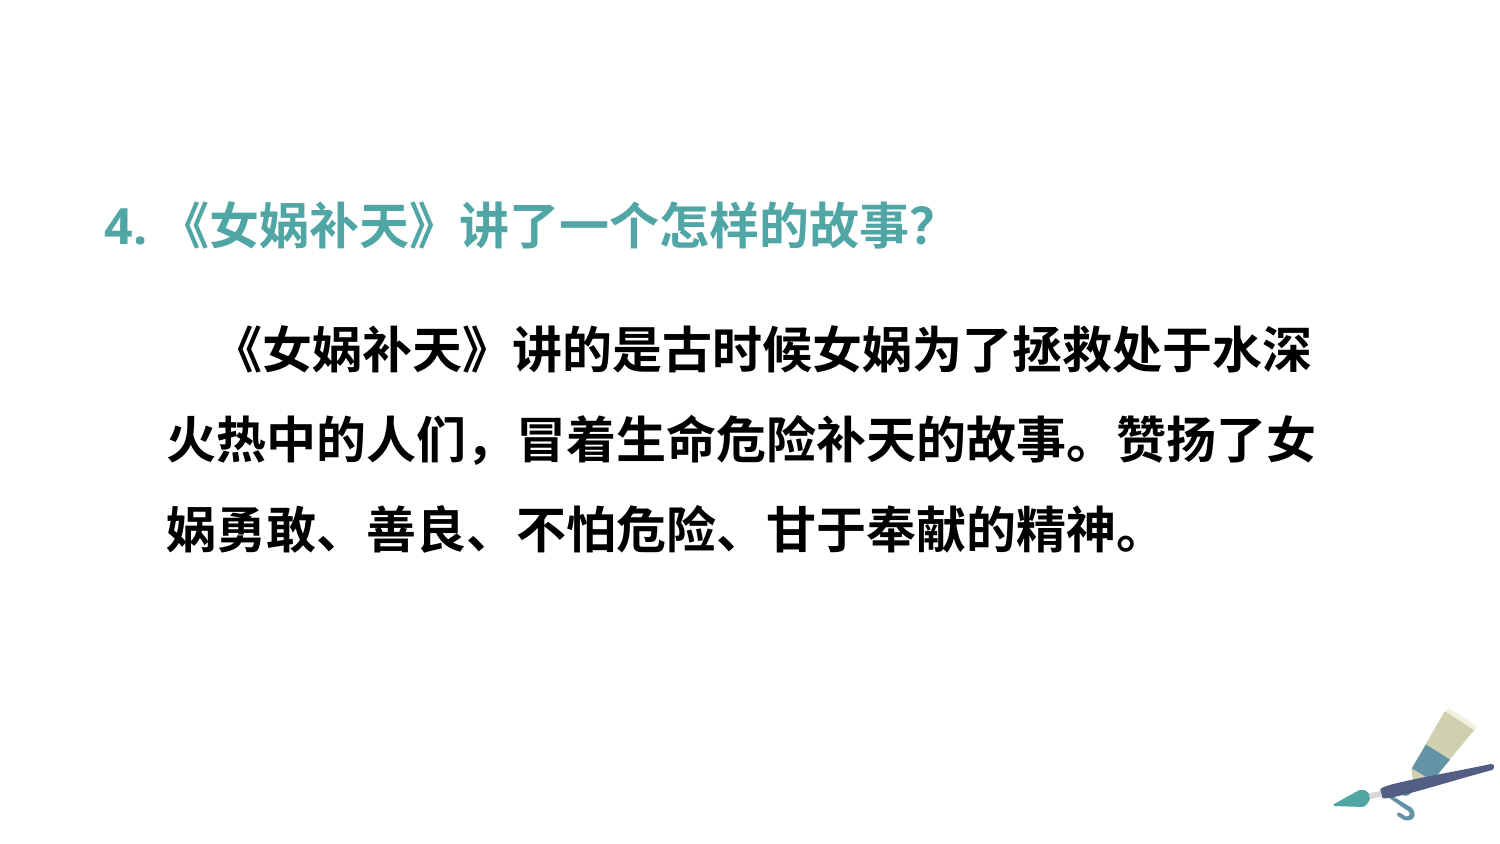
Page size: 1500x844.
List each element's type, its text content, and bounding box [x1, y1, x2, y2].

text_box 《女娲补天》讲的是古时候女娲为了拯救处于水深火热中的人们，冒着生命危险补天的故事。赞扬了女娲勇敢、善良、不怕危险、甘于奉献的精神。 [152, 281, 1370, 567]
text_box 4.《女娲补天》讲了一个怎样的故事？ [89, 156, 1410, 262]
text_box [1358, 708, 1481, 844]
